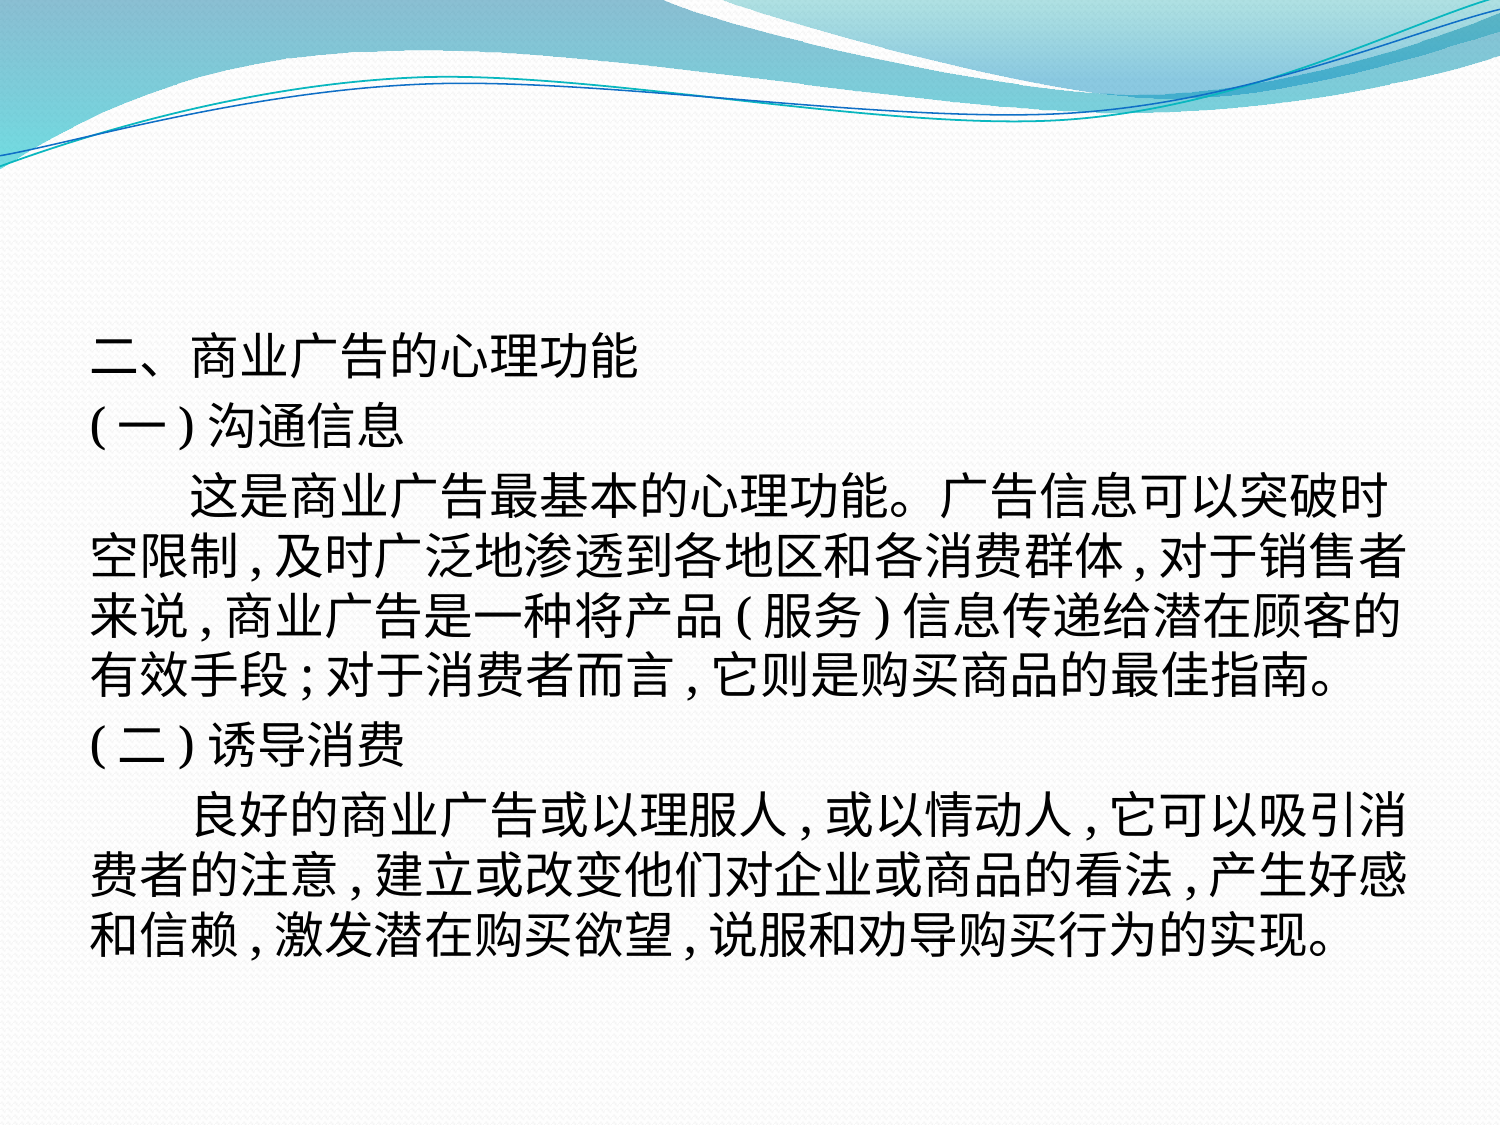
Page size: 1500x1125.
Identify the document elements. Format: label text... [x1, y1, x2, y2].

list 二、商业广告的心理功能 (一)沟通信息 这是商业广告最基本的心理功能。广告信息可以突破时空限制,及时广泛地渗透到各地区和各消费群体,对于销售者来说,商业广告是一种将产品(服务)信息传递给潜在顾客的有效手段;对于消费者而言,它则是购买商品的最佳指南。 (二)诱导消费 良好的商业广告或以理服人,或以情动人,它可以吸引消费者的注意,建立或改变他们对企业或商品的看法,产生好感和信赖,激发潜在购买欲望,说服和劝导购买行为的实现。 [75, 317, 1425, 1038]
